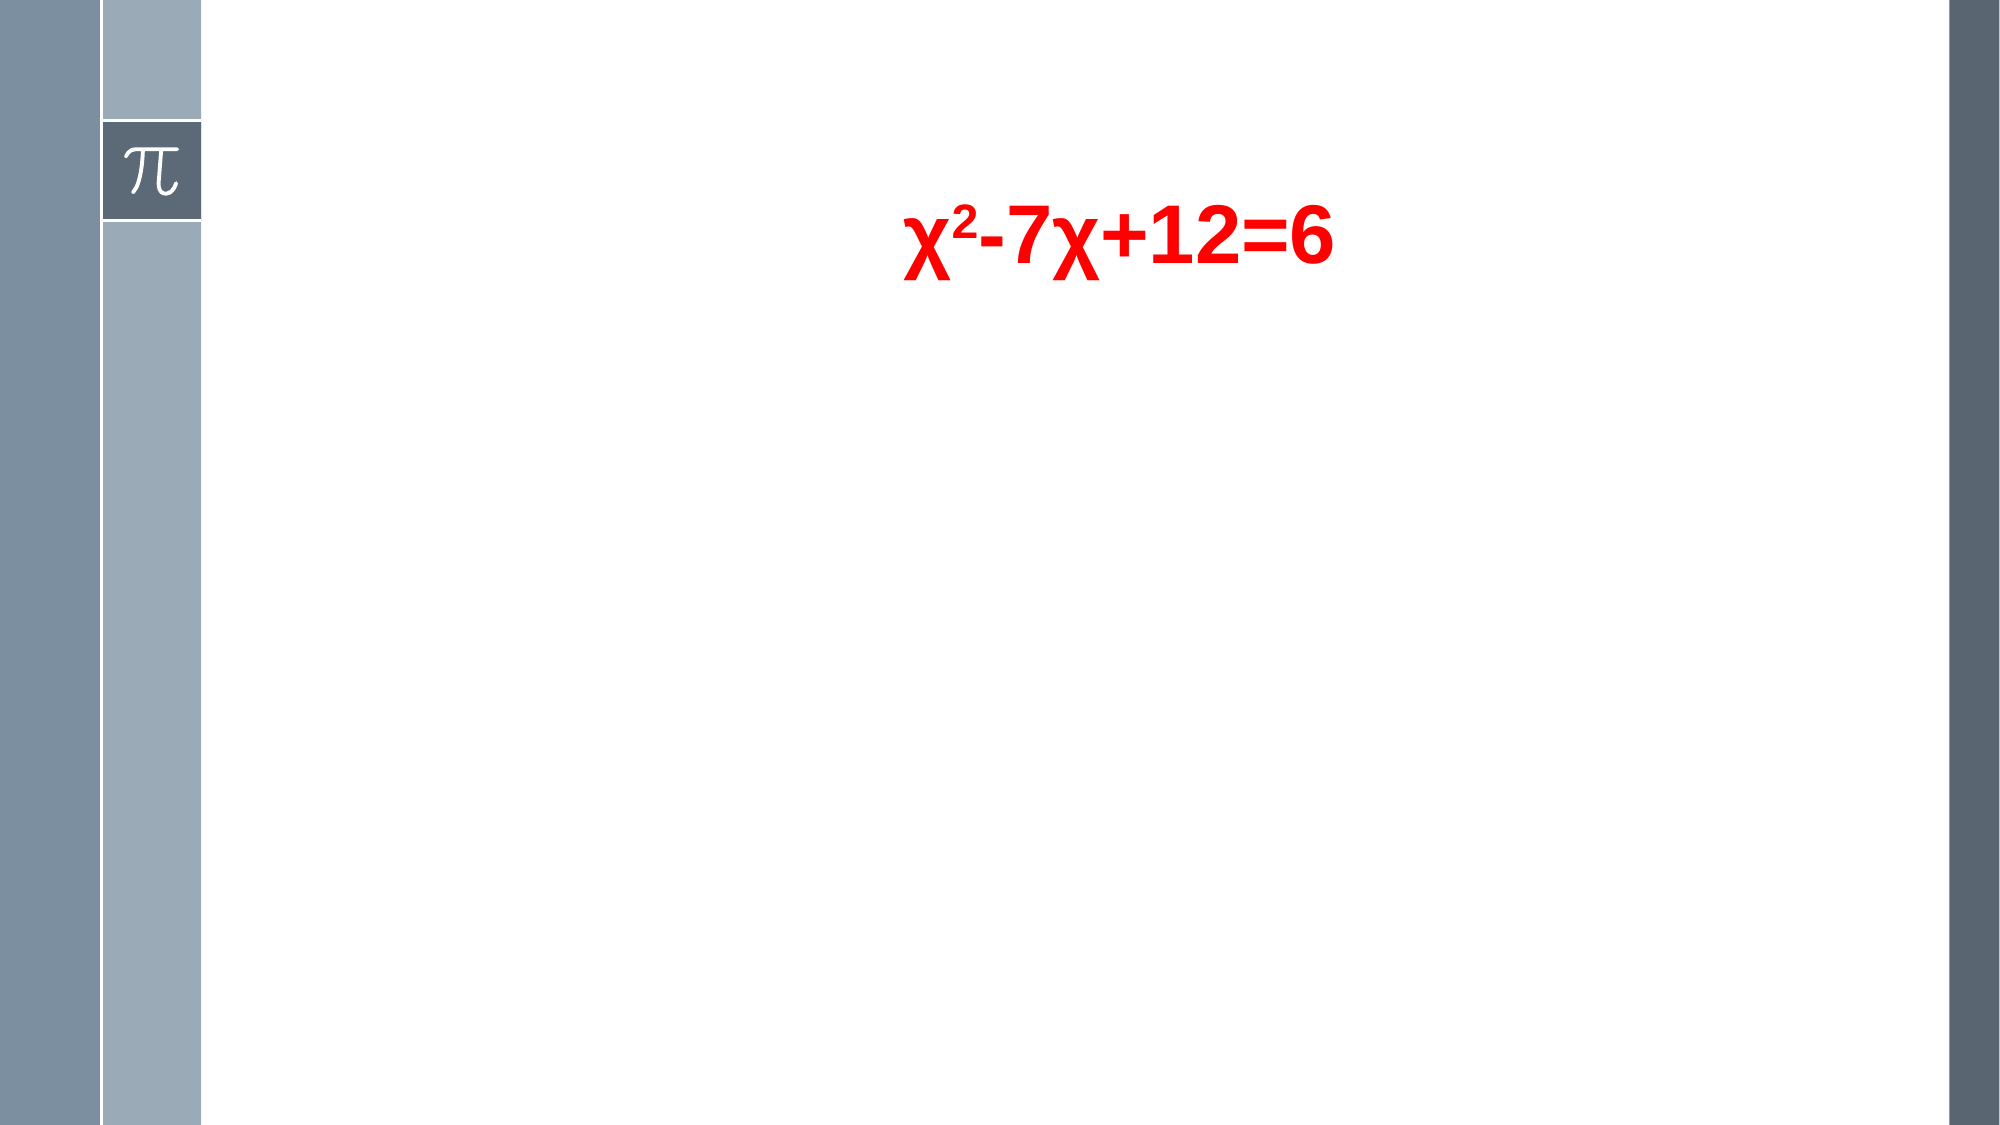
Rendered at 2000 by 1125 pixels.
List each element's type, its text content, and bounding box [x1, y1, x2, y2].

text_box χ2-7χ+12=6 [889, 172, 1390, 288]
